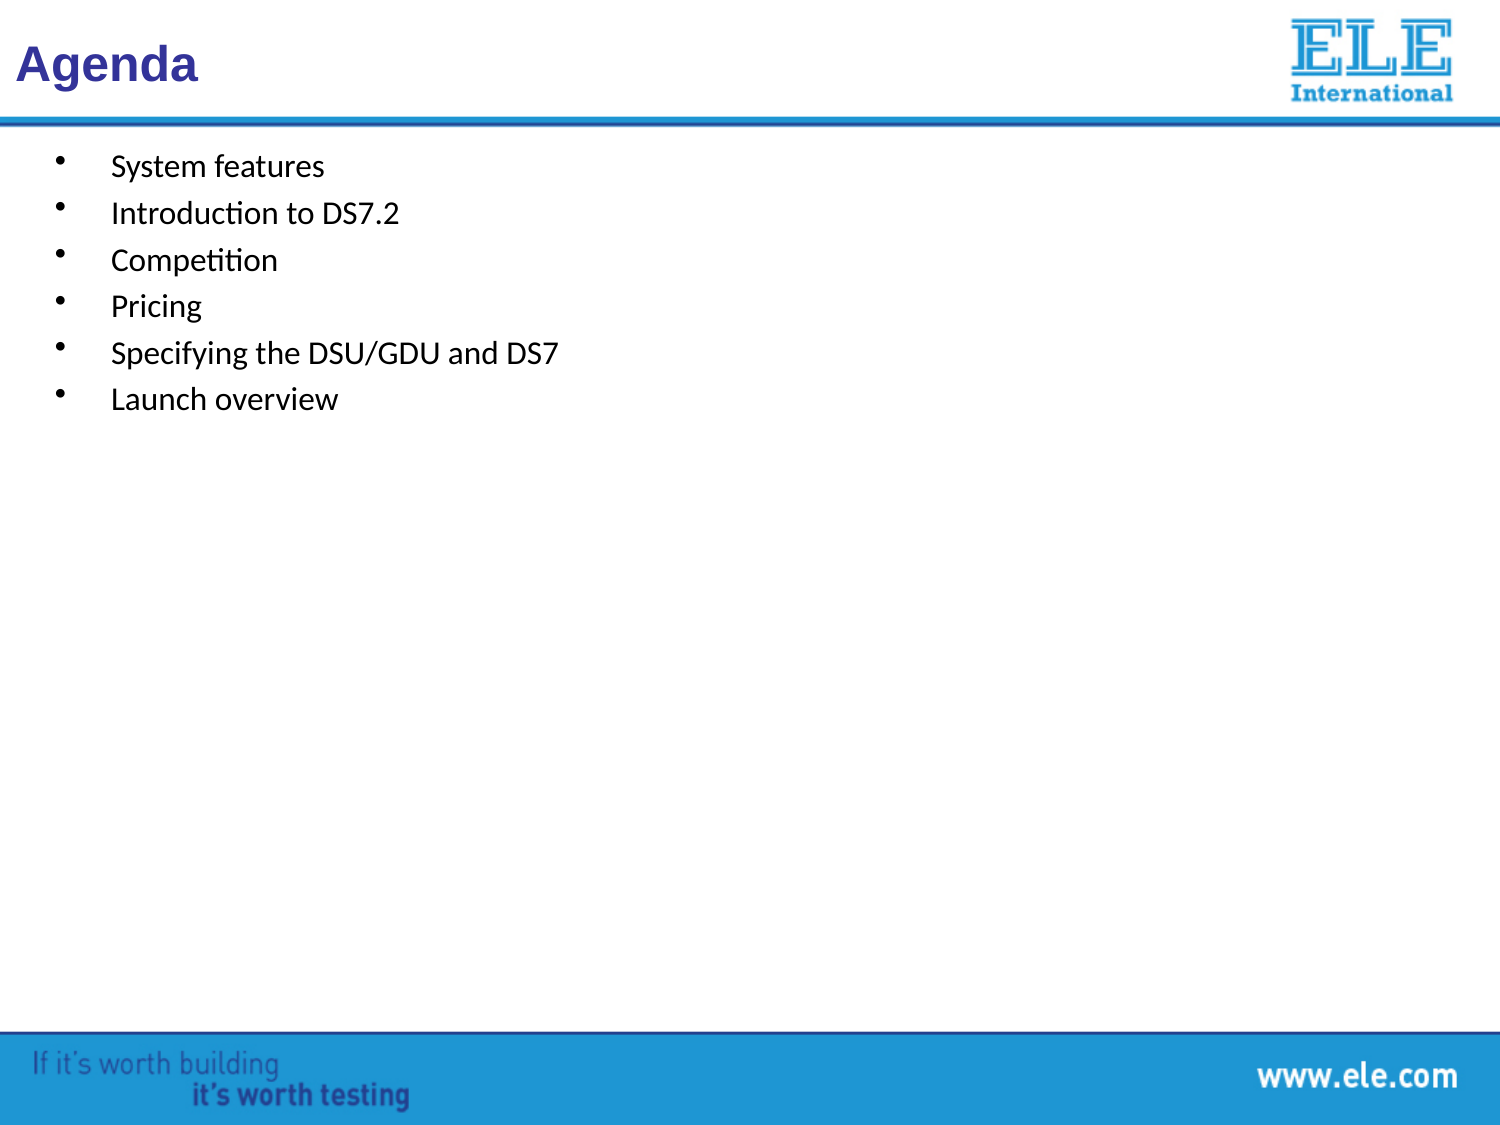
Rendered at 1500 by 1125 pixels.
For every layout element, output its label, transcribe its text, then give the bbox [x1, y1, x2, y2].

picture [0, 0, 1500, 1125]
title Agenda [0, 23, 1276, 99]
text_box System features Introduction to DS7.2 Competition Pricing Specifying the DSU/GDU and DS7 Launch overview [39, 137, 1446, 950]
